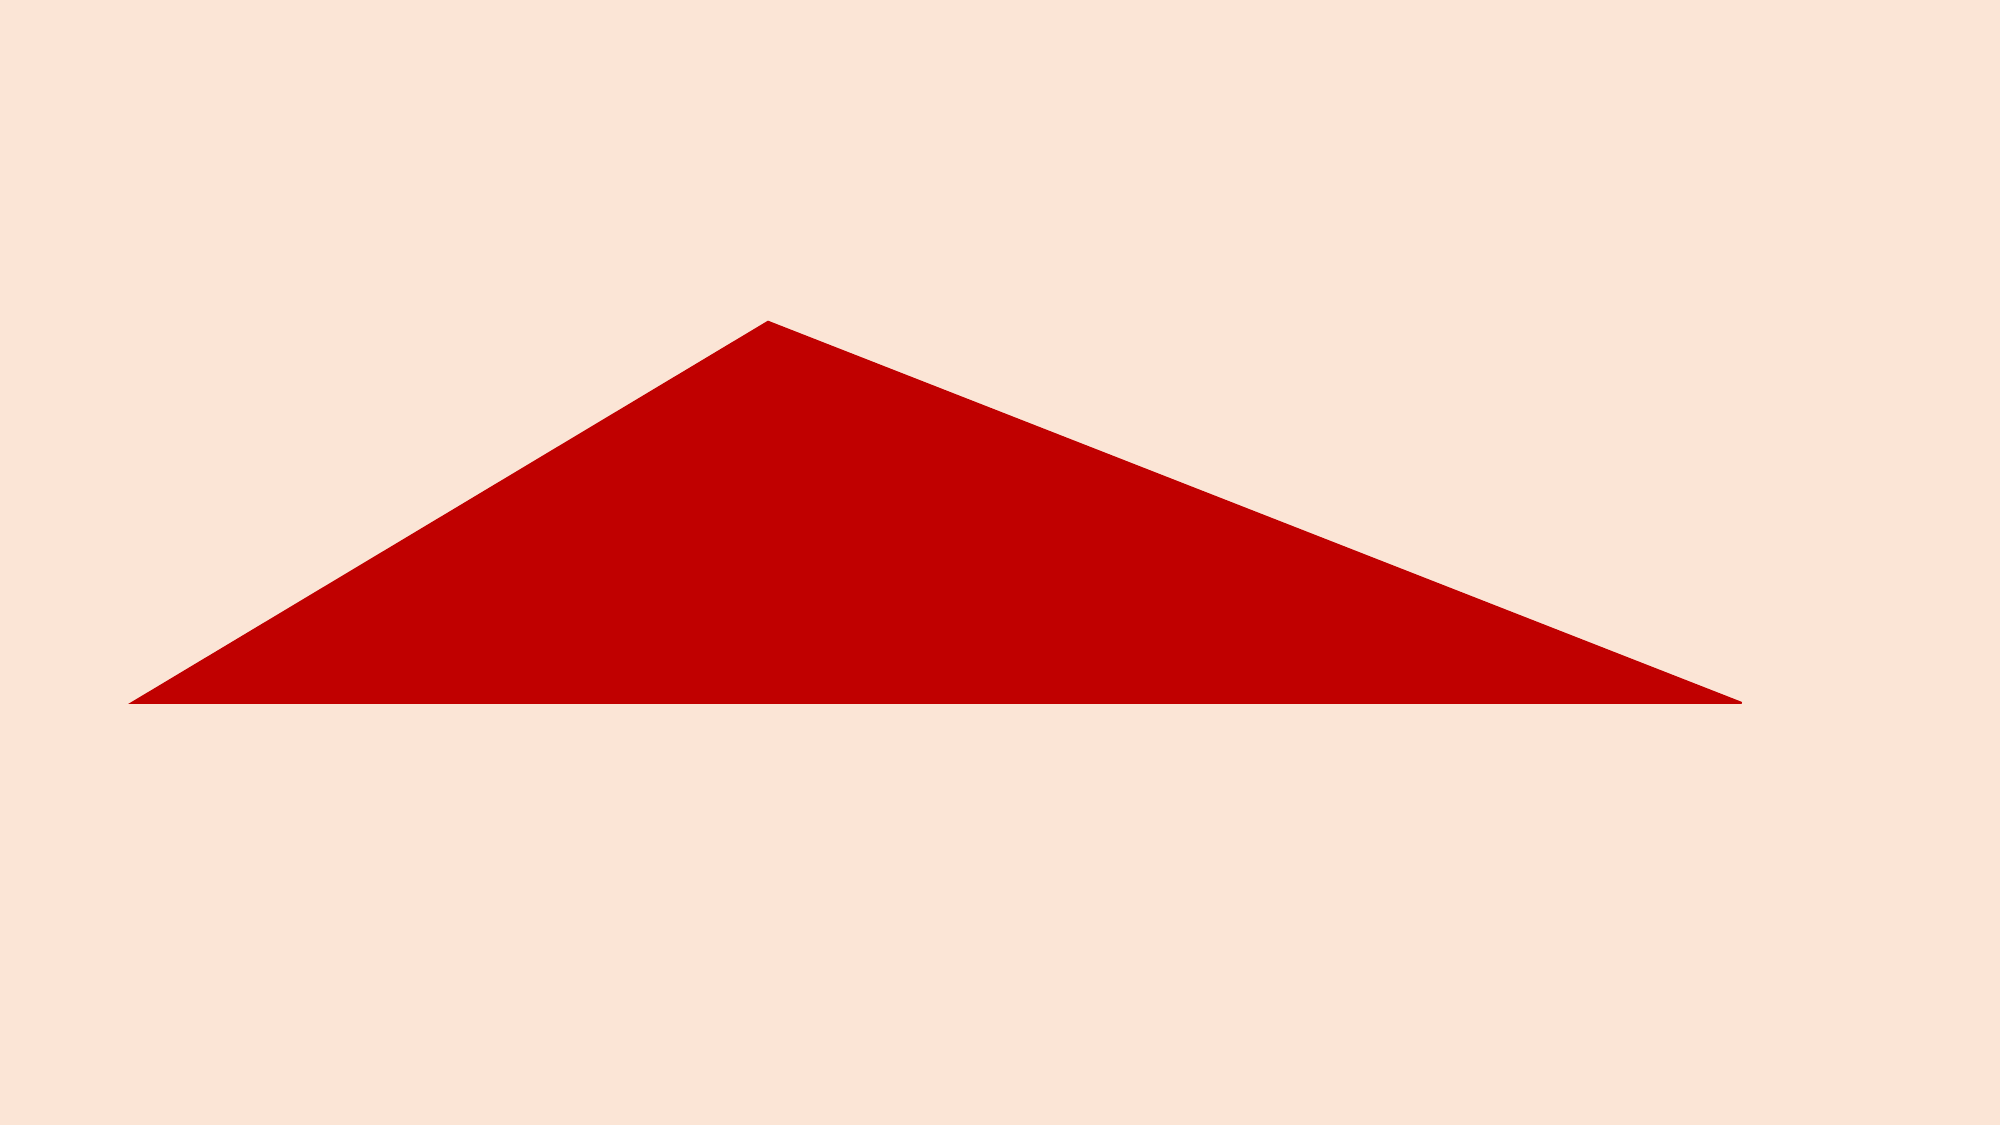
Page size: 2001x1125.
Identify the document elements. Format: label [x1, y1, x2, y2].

text_box [128, 320, 1743, 704]
